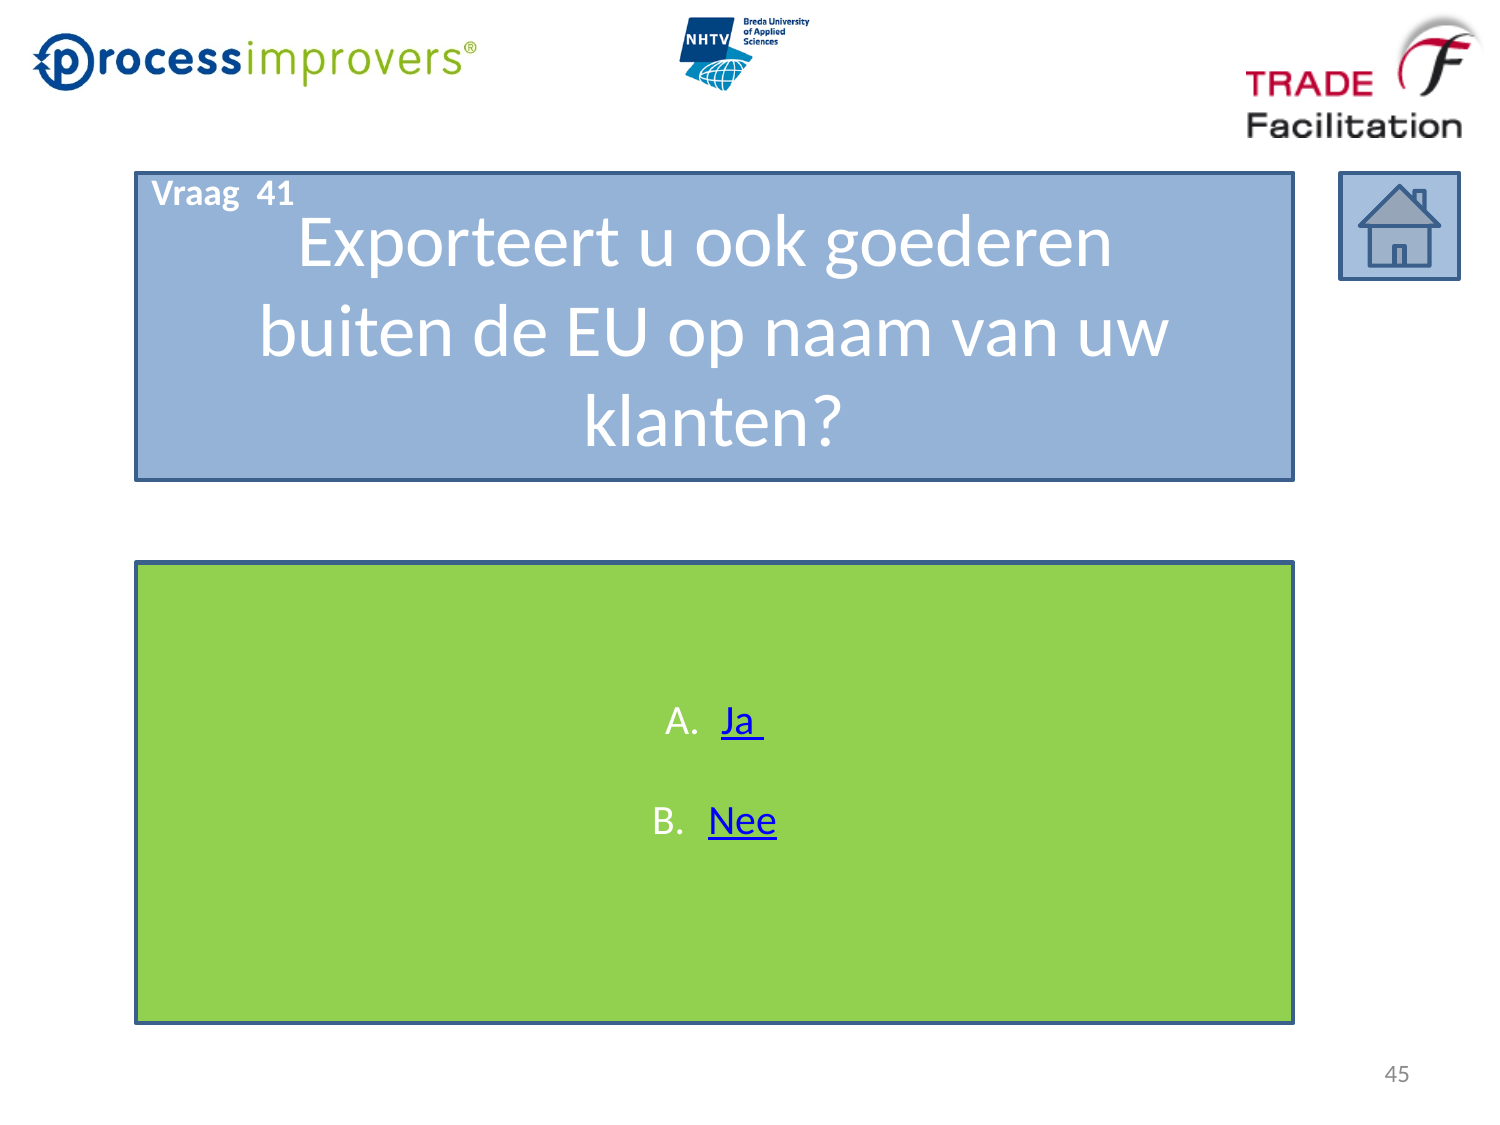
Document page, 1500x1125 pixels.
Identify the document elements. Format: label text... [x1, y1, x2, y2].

text_box Vraag 41 [136, 160, 310, 221]
text_box [1338, 171, 1461, 281]
text_box Exporteert u ook goederen buiten de EU op naam van uw klanten? [134, 171, 1295, 482]
picture [667, 4, 816, 103]
picture [1246, 10, 1487, 138]
slide_number 45 [1074, 1042, 1425, 1103]
picture [29, 30, 479, 93]
text_box Ja Nee [134, 560, 1295, 1025]
